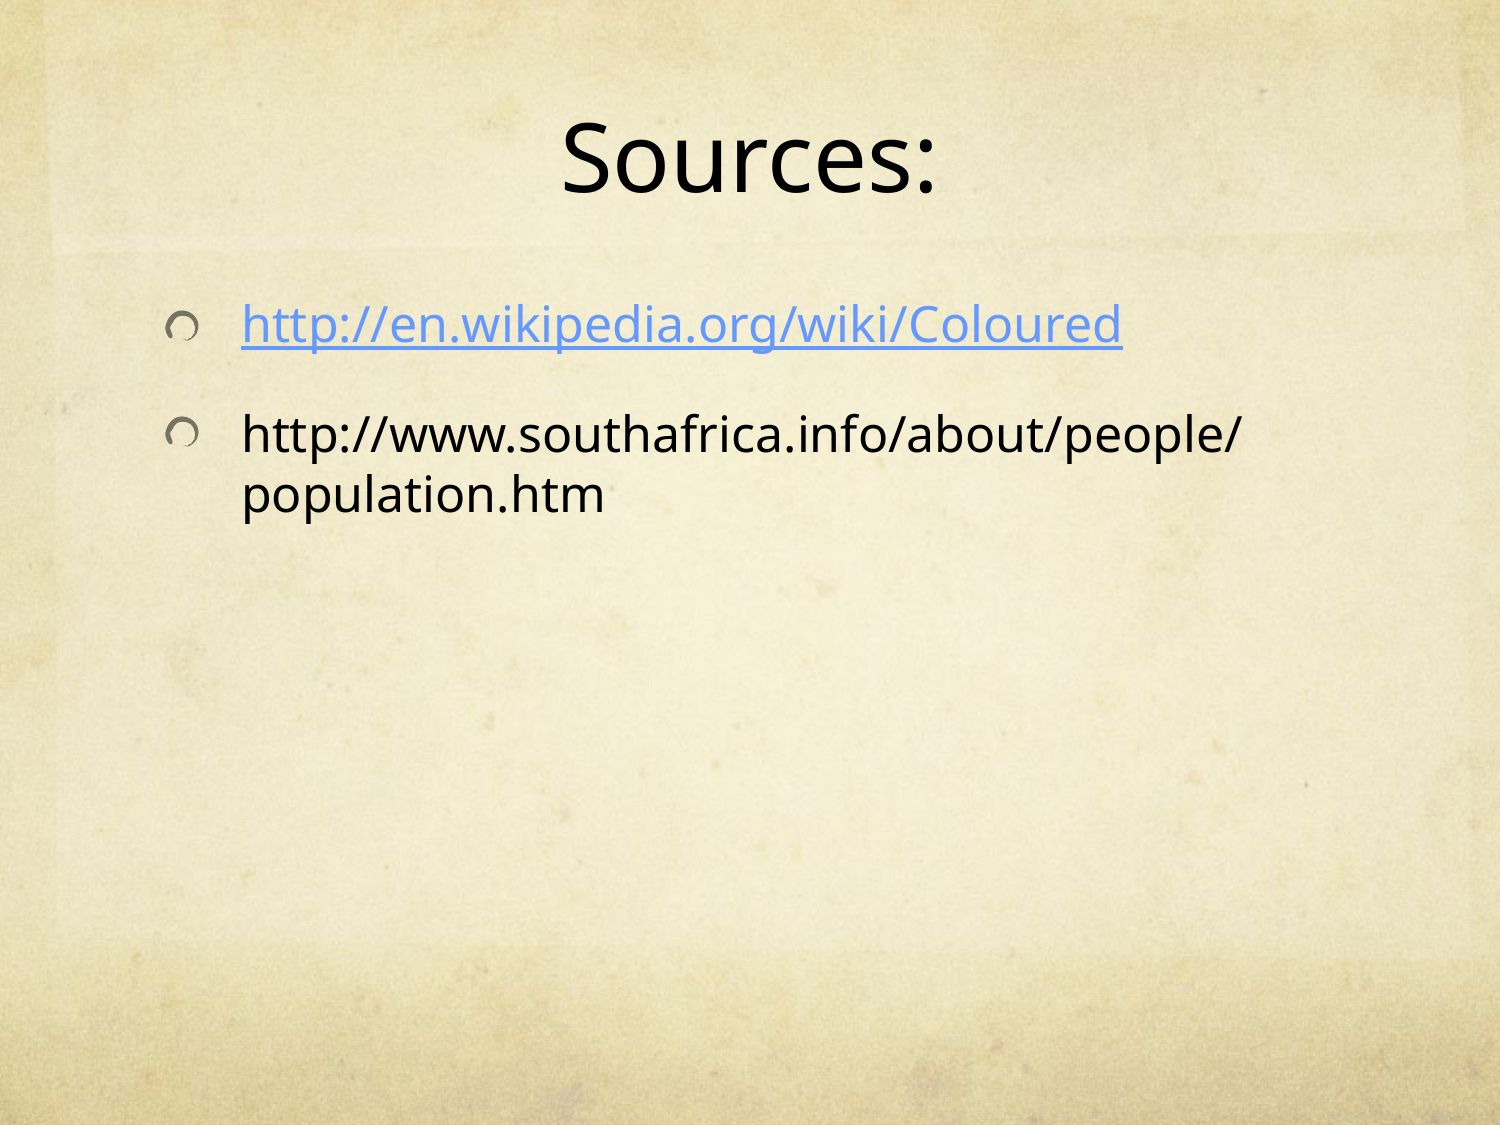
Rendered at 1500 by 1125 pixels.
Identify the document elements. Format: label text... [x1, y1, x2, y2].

title Sources: [150, 82, 1350, 225]
list http://en.wikipedia.org/wiki/Coloured http://www.southafrica.info/about/people/population.htm [150, 284, 1350, 950]
picture [0, 0, 1500, 1125]
